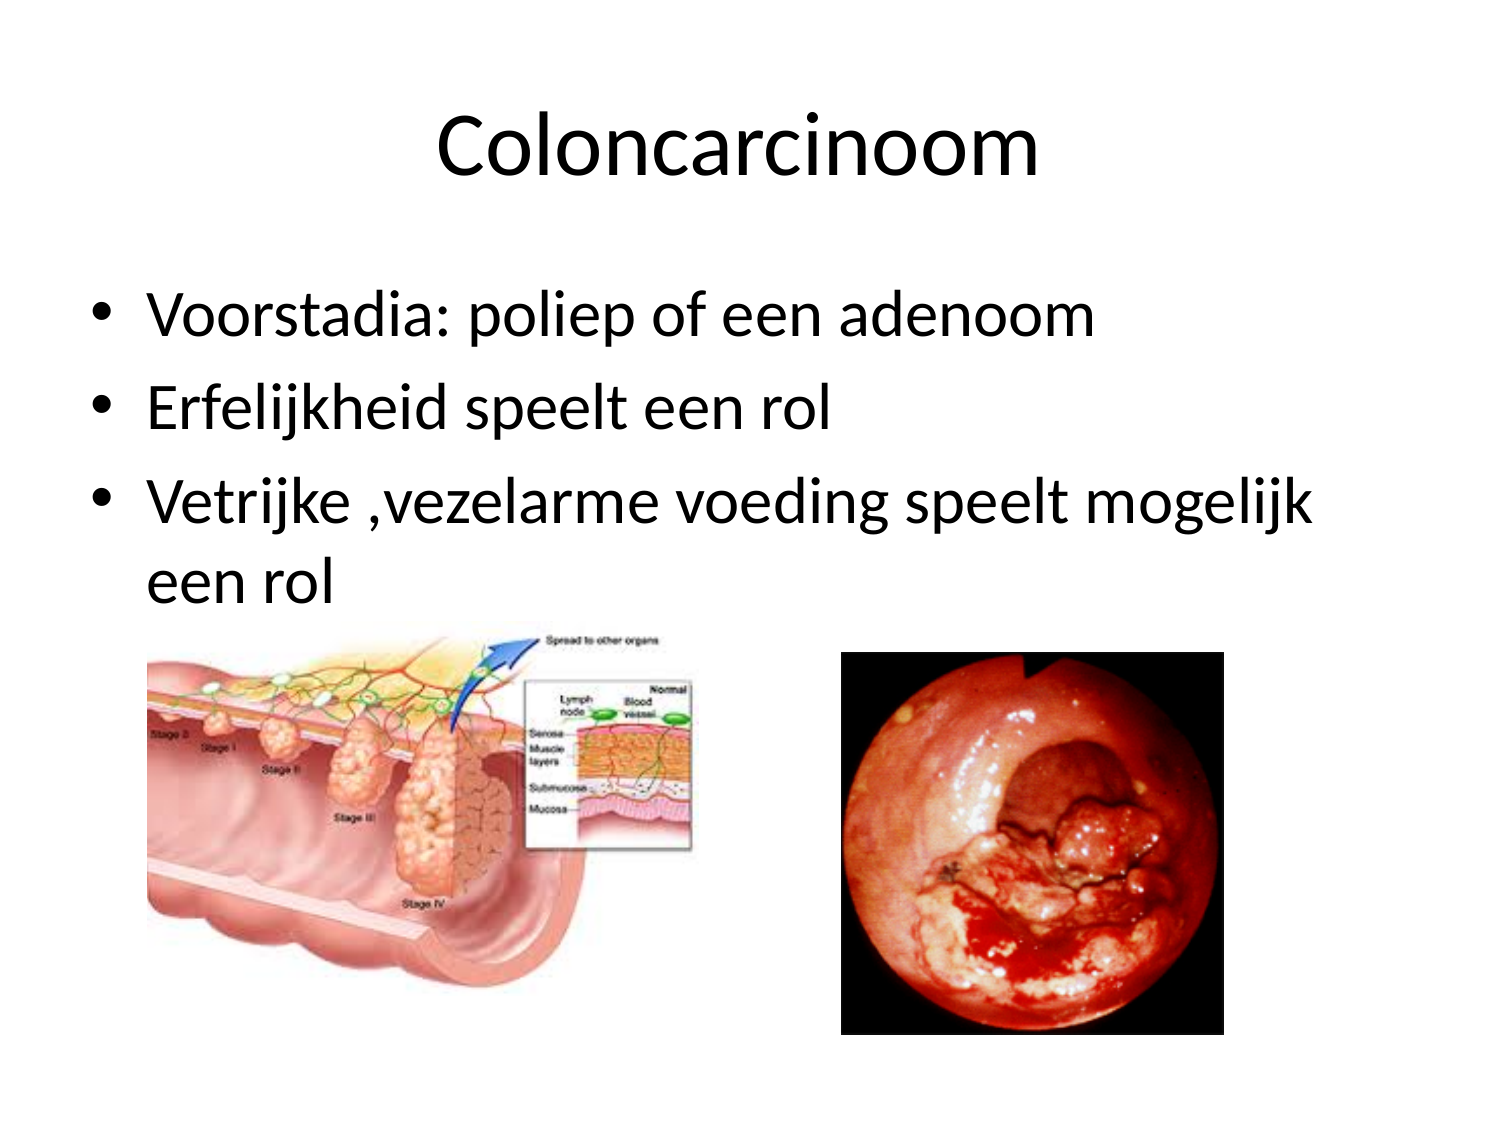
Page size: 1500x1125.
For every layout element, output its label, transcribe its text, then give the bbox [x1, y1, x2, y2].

list Voorstadia: poliep of een adenoom Erfelijkheid speelt een rol Vetrijke ,vezelarme voeding speelt mogelijk een rol [75, 262, 1425, 1094]
picture [147, 621, 699, 997]
picture [840, 651, 1224, 1036]
title Coloncarcinoom [75, 45, 1425, 233]
